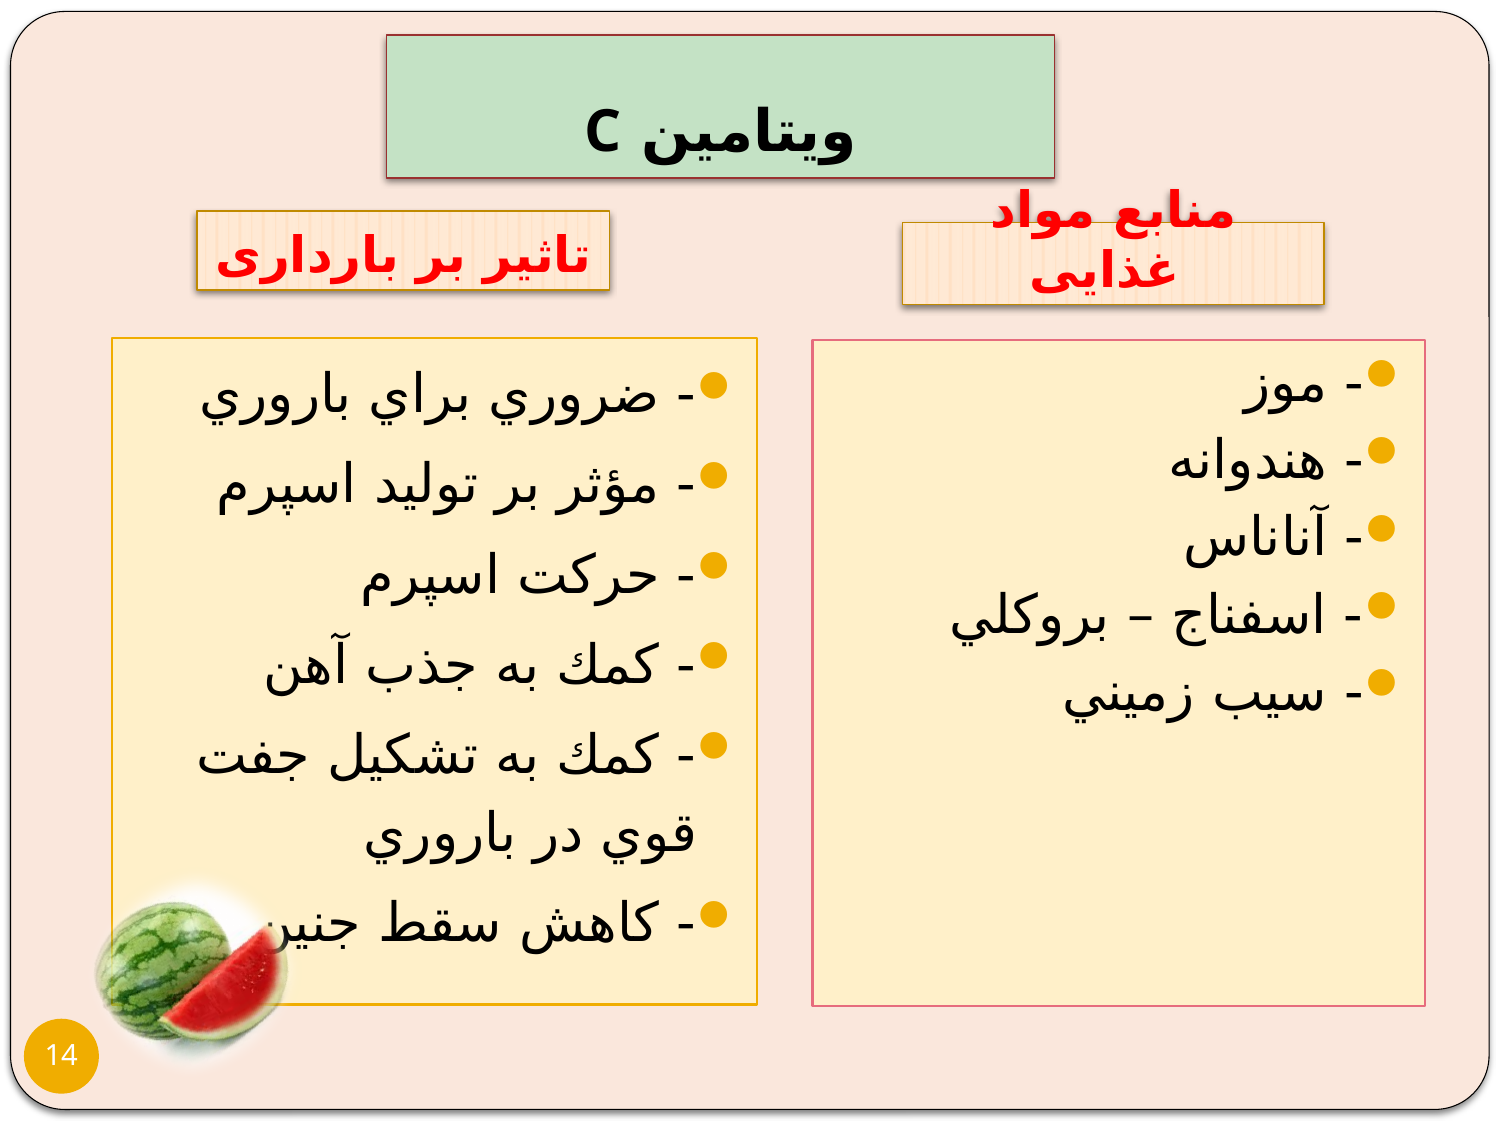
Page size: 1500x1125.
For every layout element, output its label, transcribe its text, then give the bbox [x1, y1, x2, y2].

list منابع مواد غذایی [902, 222, 1325, 305]
picture [80, 864, 307, 1084]
slide_number 14 [23, 1018, 77, 1094]
list - ضروري براي باروري - مؤثر بر توليد اسپرم - حركت اسپرم - كمك به جذب آهن - كمك به تشكيل جفت قوي در باروري - كاهش سقط جنين [111, 337, 758, 1006]
list تاثیر بر بارداری [196, 210, 610, 291]
title ويتامين C [386, 34, 1055, 179]
list - موز - هندوانه - آناناس - اسفناج – بروكلي - سيب زميني [811, 339, 1426, 1007]
